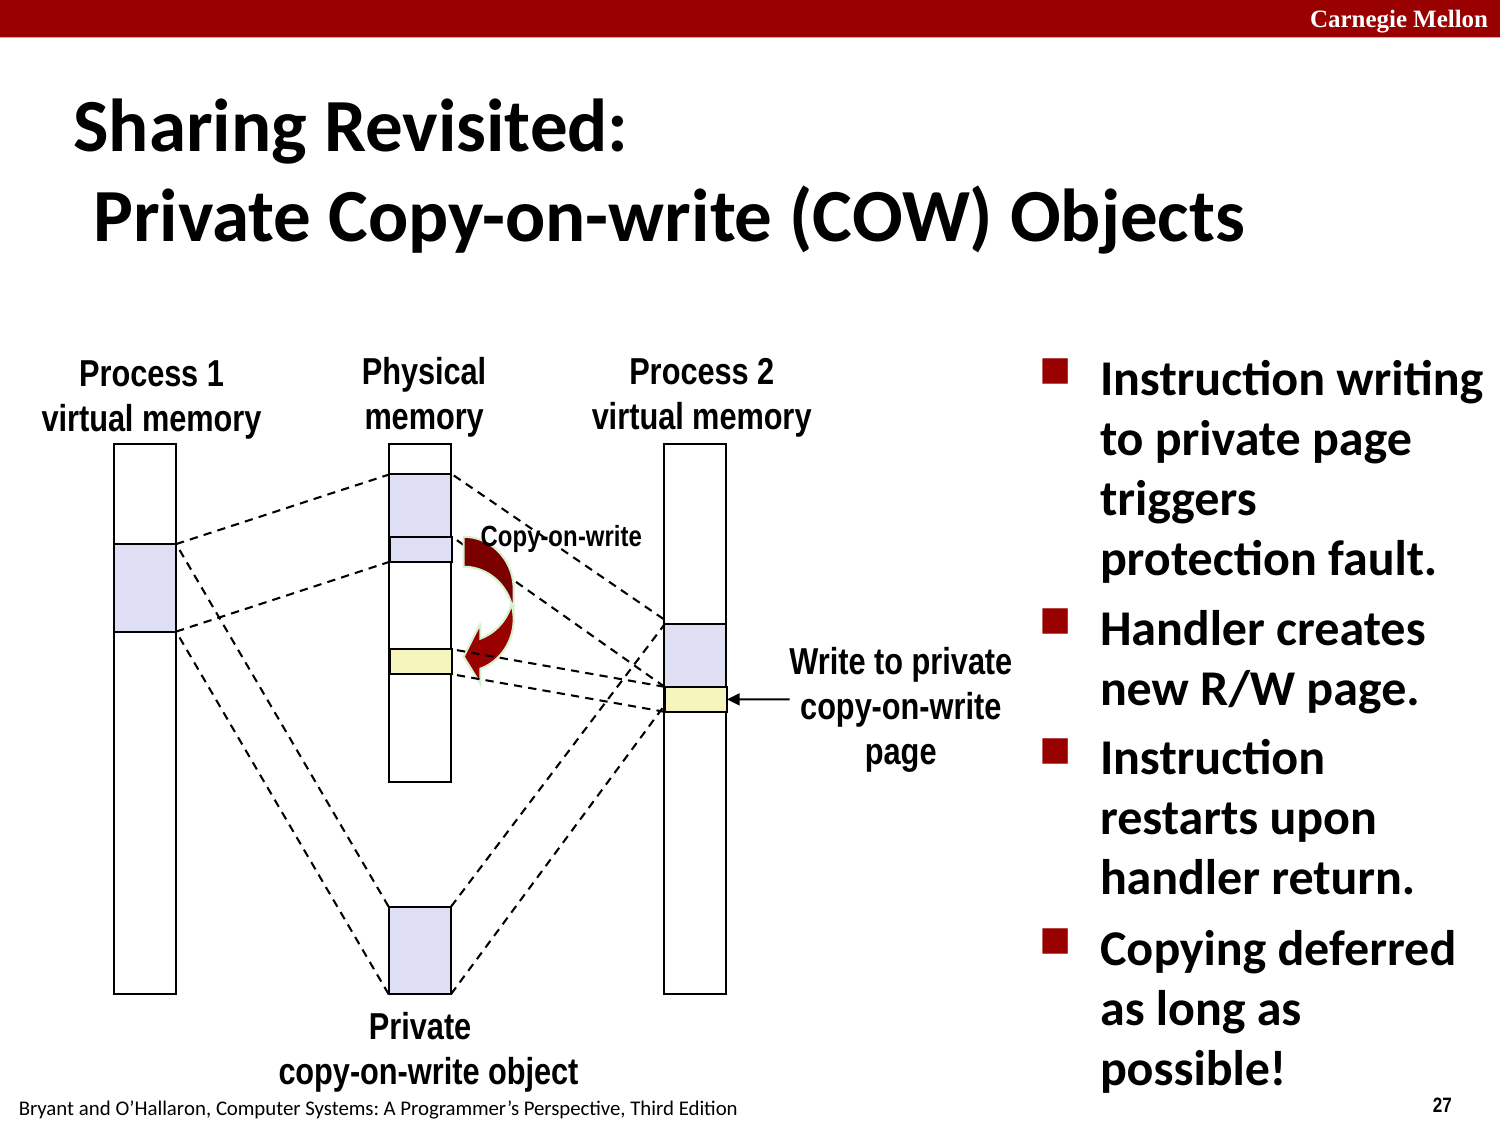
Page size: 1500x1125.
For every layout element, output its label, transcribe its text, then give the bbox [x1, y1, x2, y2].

text_box [388, 906, 452, 994]
text_box [664, 686, 728, 712]
text_box [389, 649, 453, 675]
text_box [727, 693, 790, 706]
text_box Copy-on-write [465, 509, 657, 560]
text_box Process 1 virtual memory [26, 341, 277, 447]
text_box [113, 447, 176, 544]
text_box [663, 624, 726, 686]
text_box [663, 712, 726, 995]
title Sharing Revisited: Private Copy-on-write (COW) Objects [58, 71, 1305, 263]
text_box [663, 445, 726, 624]
text_box [389, 536, 453, 562]
text_box [463, 536, 514, 684]
text_box Write to private copy-on-write page [774, 629, 1027, 780]
text_box [388, 445, 452, 474]
text_box [113, 544, 176, 632]
text_box Physical memory [347, 339, 502, 445]
text_box Private copy-on-write object [263, 994, 594, 1100]
text_box [388, 474, 452, 562]
text_box Process 2 virtual memory [576, 339, 827, 445]
text_box [388, 562, 452, 782]
list Instruction writing to private page triggers protection fault. Handler creates new R/W page. Instruction restarts upon handler return. Copying deferred as long as possible! [1028, 337, 1500, 1077]
text_box [113, 632, 176, 995]
